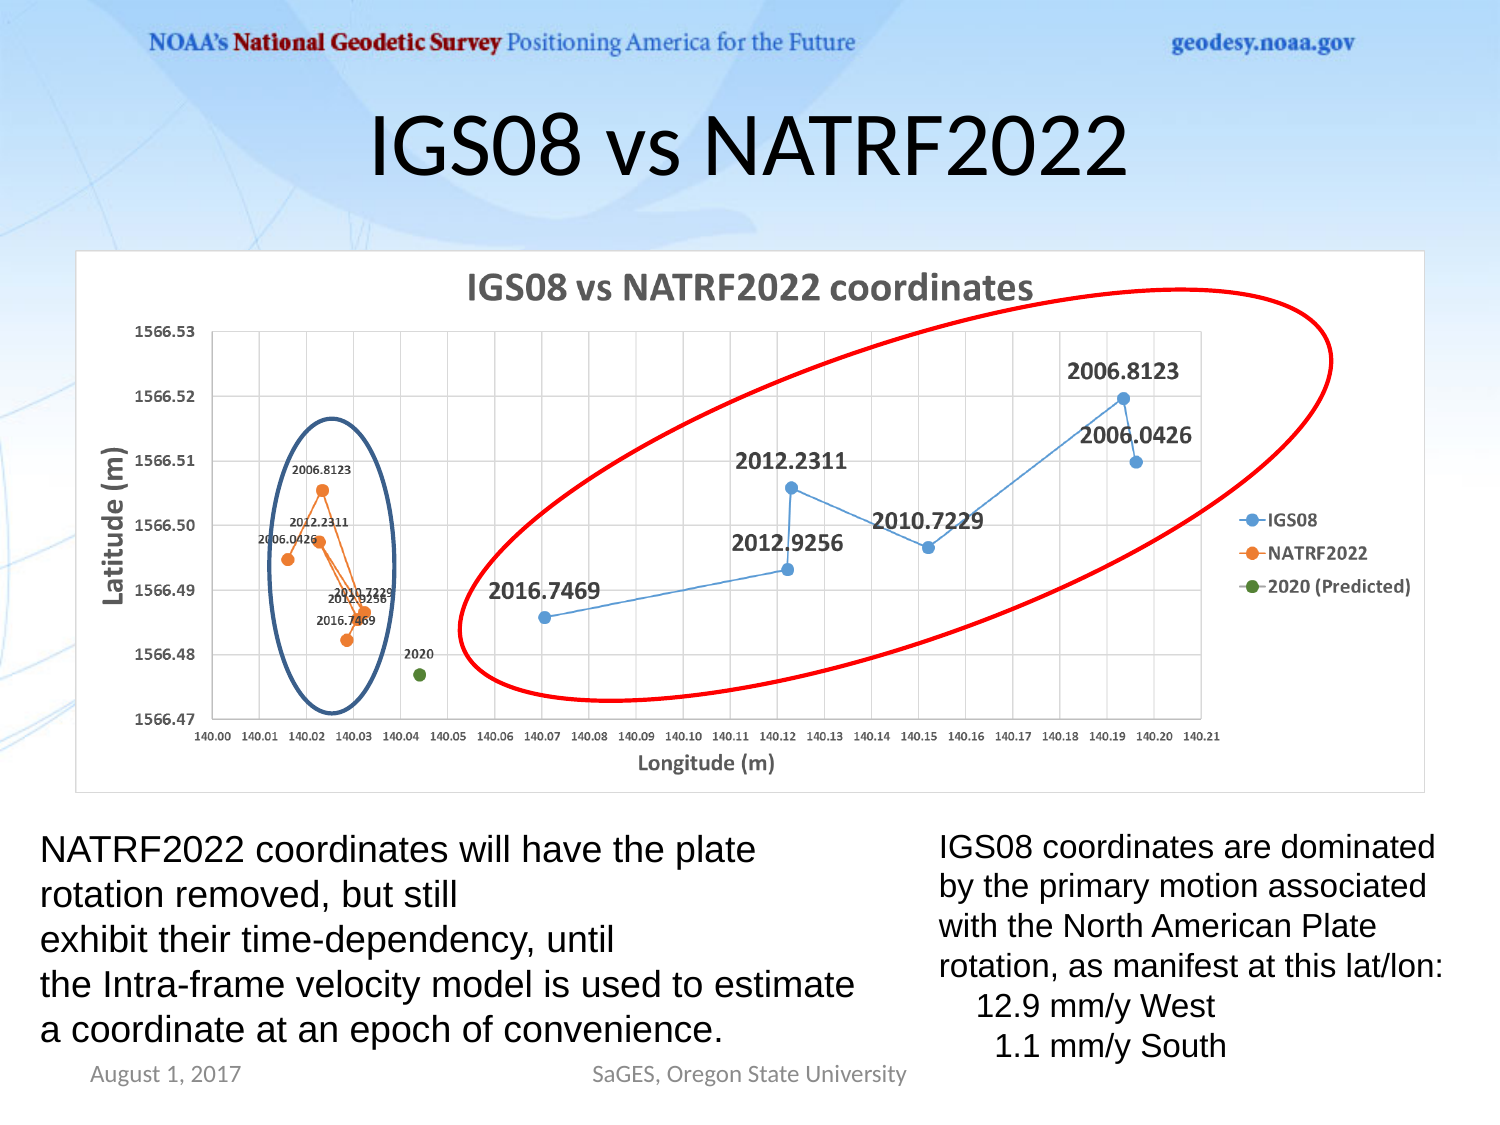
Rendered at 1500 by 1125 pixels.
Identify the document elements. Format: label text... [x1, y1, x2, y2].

title IGS08 vs NATRF2022 [75, 45, 1425, 233]
footer SaGES, Oregon State University [512, 1042, 988, 1103]
picture [0, 0, 1500, 1125]
text_box NATRF2022 coordinates will have the plate rotation removed, but still exhibit their time-dependency, until the Intra-frame velocity model is used to estimate a coordinate at an epoch of convenience. [25, 817, 883, 1058]
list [74, 250, 1426, 794]
text_box IGS08 coordinates are dominated by the primary motion associated with the North American Plate rotation, as manifest at this lat/lon: 12.9 mm/y West 1.1 mm/y South [924, 817, 1470, 1072]
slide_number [75, 1058, 425, 1103]
